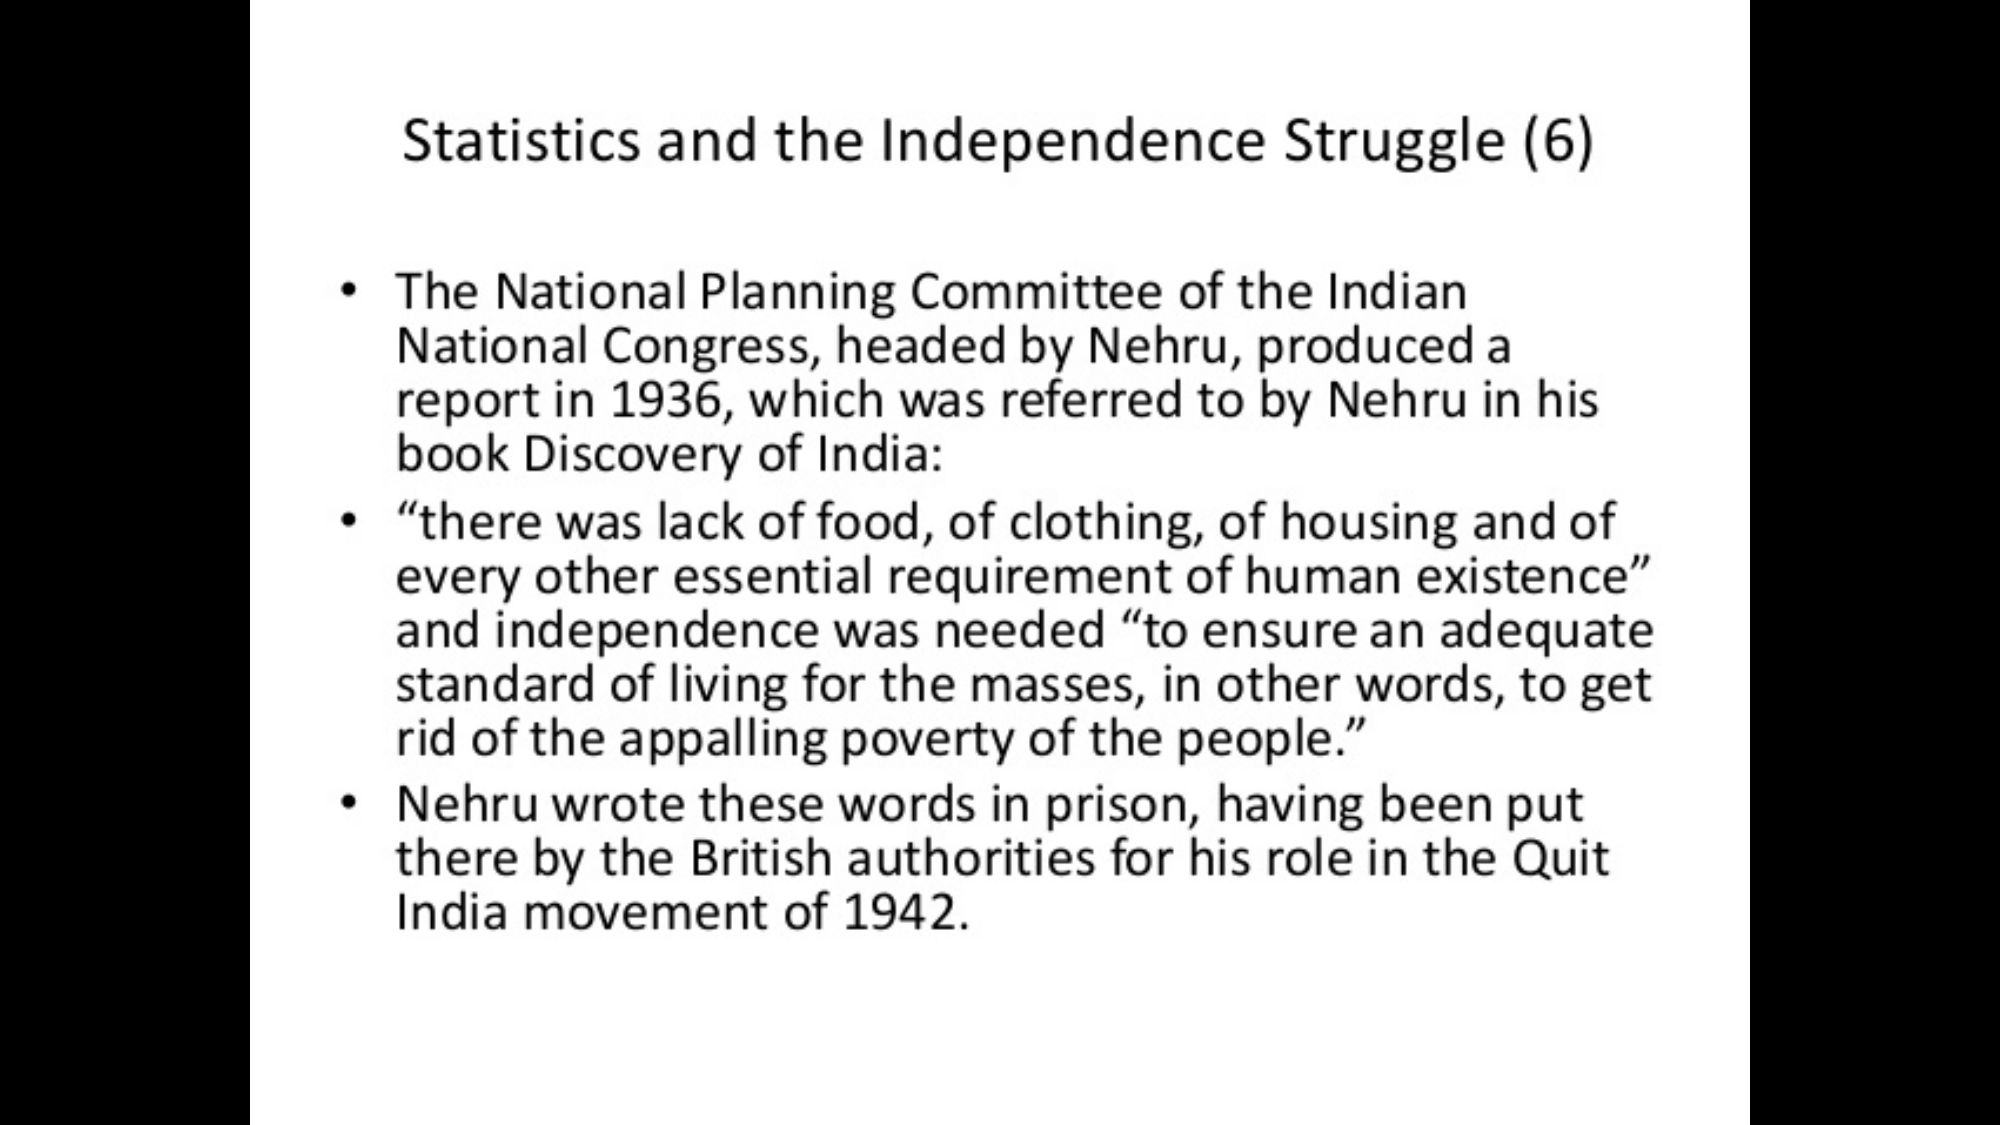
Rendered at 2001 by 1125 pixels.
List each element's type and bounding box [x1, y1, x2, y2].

picture [250, 0, 1750, 1125]
